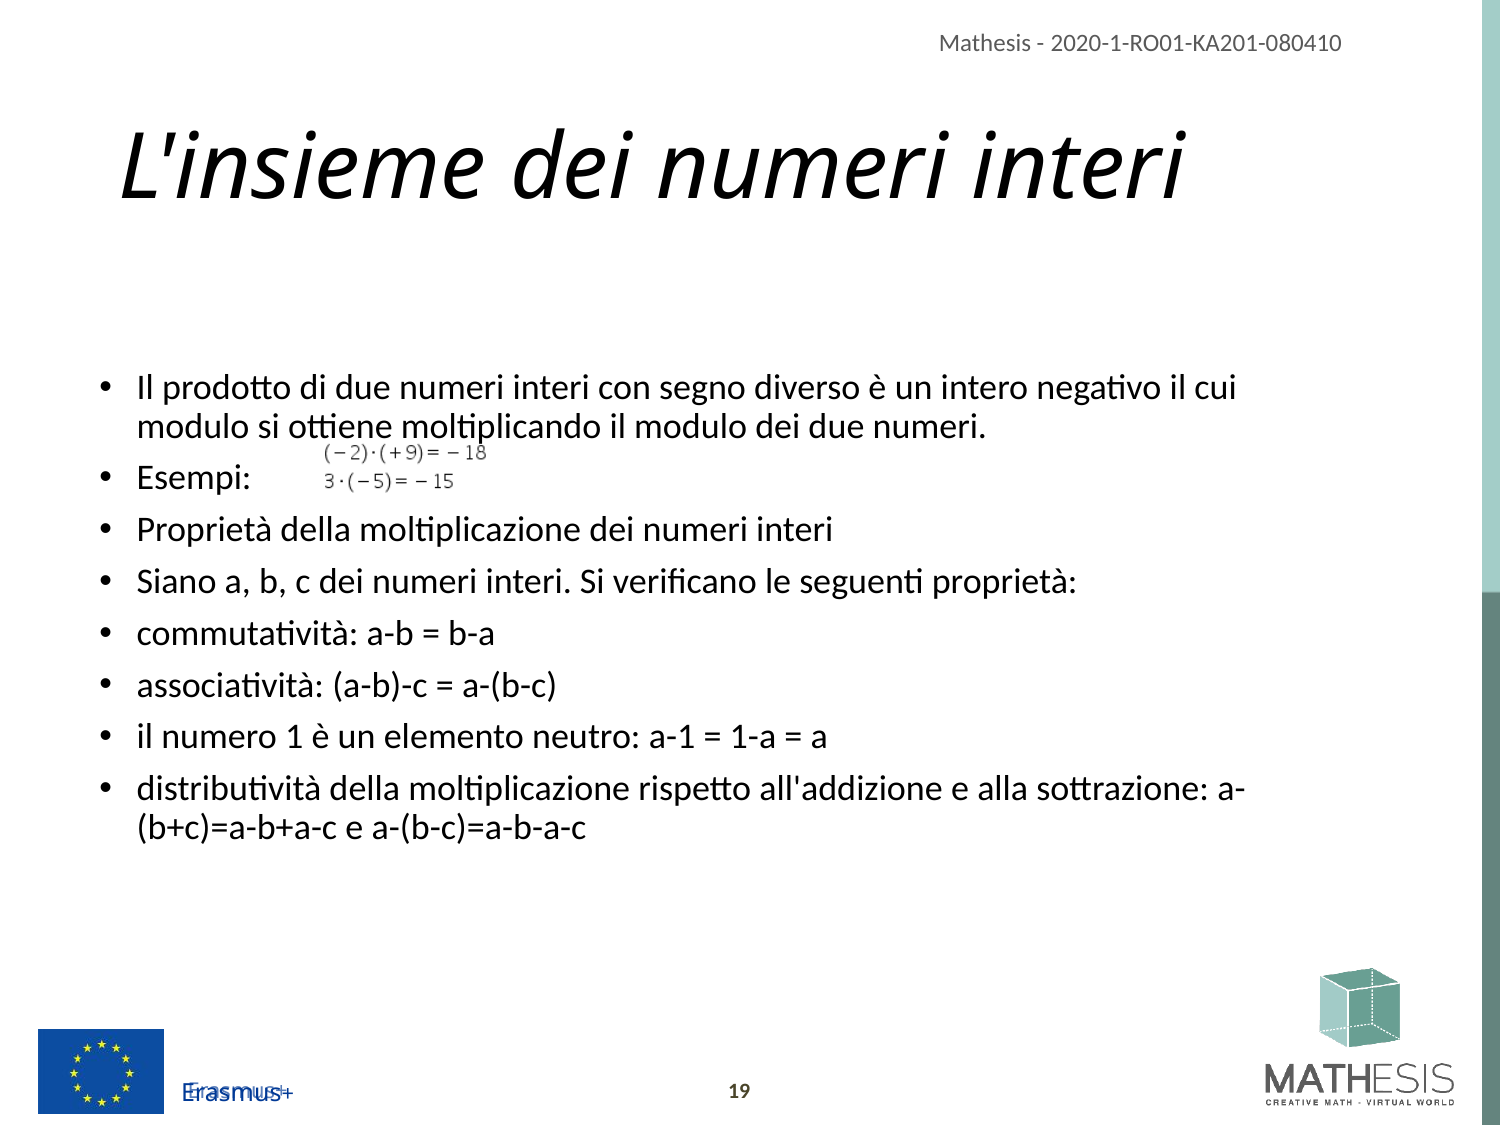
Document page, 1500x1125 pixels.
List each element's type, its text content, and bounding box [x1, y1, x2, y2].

title L'insieme dei numeri interi [103, 59, 1397, 278]
picture [38, 1029, 164, 1114]
list Il prodotto di due numeri interi con segno diverso è un intero negativo il cui modulo si ottiene moltiplicando il modulo dei due numeri. Esempi: Proprietà della moltiplicazione dei numeri interi Siano a, b, c dei numeri interi. Si verificano le seguenti proprietà: commutatività: a-b = b-a associatività: (a-b)-c = a-(b-c) il numero 1 è un elemento neutro: a-1 = 1-a = a distributività della moltiplicazione rispetto all'addizione e alla sottrazione: a-(b+c)=a-b+a-c e a-(b-c)=a-b-a-c [84, 360, 1342, 856]
picture [324, 438, 487, 493]
